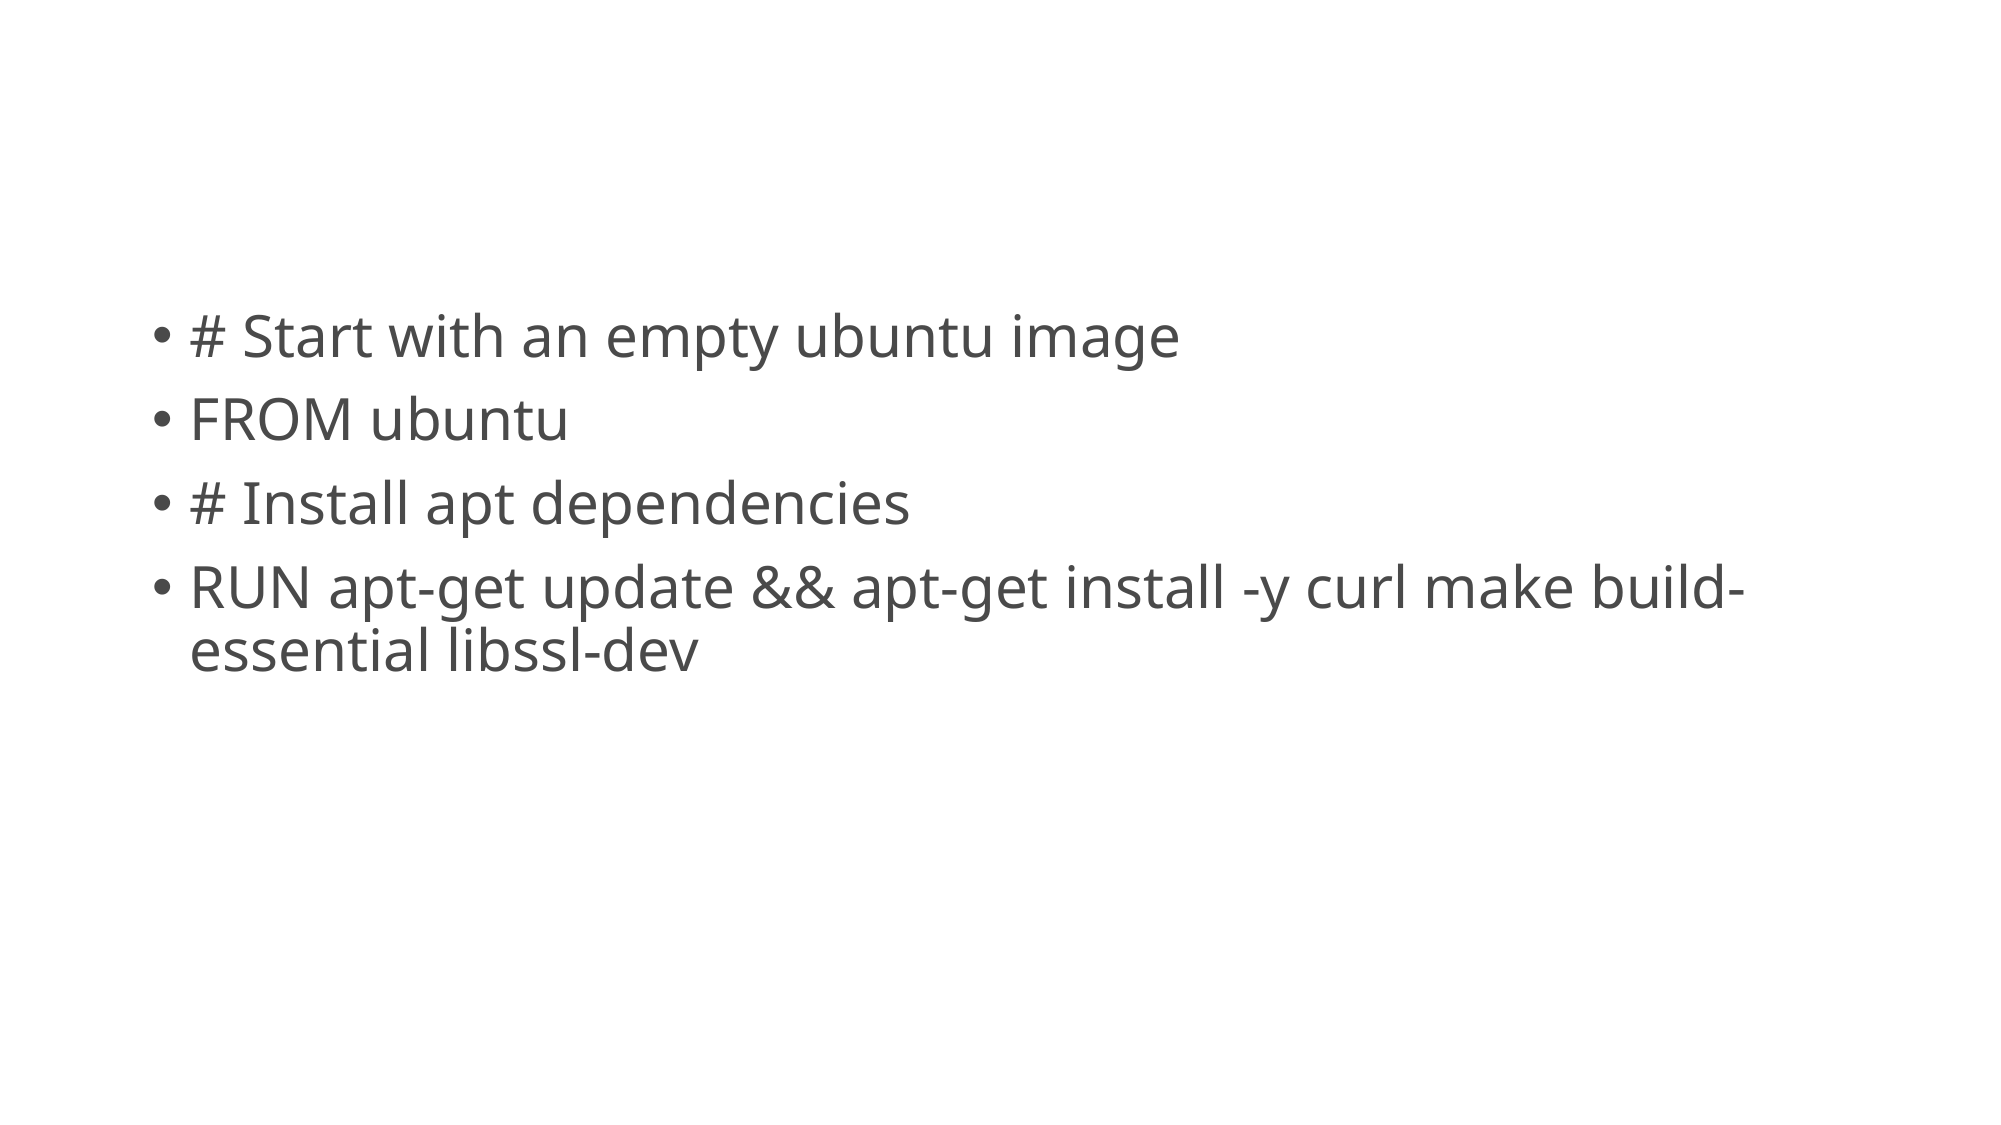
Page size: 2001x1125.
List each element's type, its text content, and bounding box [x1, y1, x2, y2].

list # Start with an empty ubuntu image FROM ubuntu # Install apt dependencies RUN apt-get update && apt-get install -y curl make build-essential libssl-dev [137, 299, 1863, 1014]
